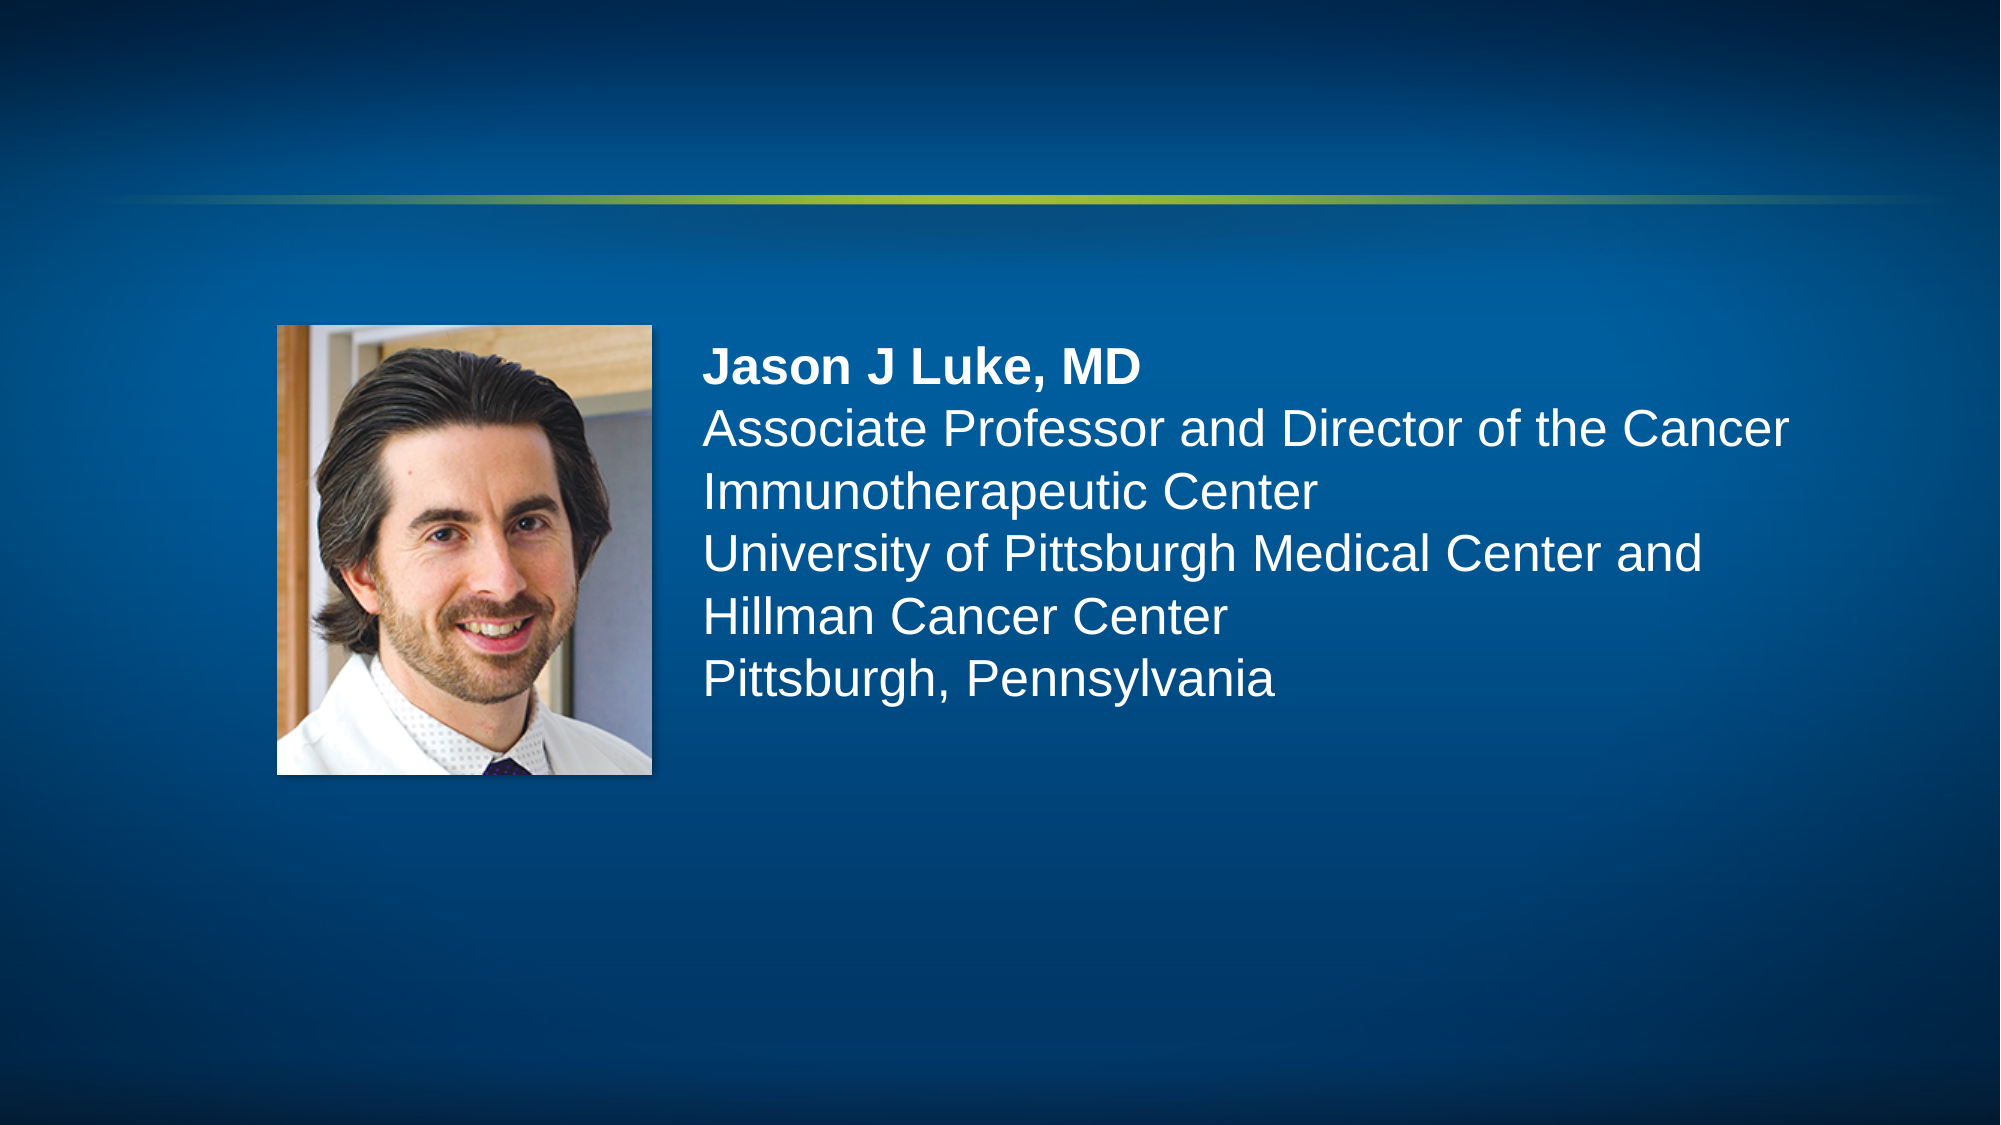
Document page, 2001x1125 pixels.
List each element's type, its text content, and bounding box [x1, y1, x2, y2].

picture [0, 0, 2000, 1125]
text_box Jason J Luke, MD Associate Professor and Director of the Cancer Immunotherapeutic Center University of Pittsburgh Medical Center and Hillman Cancer Center Pittsburgh, Pennsylvania [687, 324, 1888, 678]
